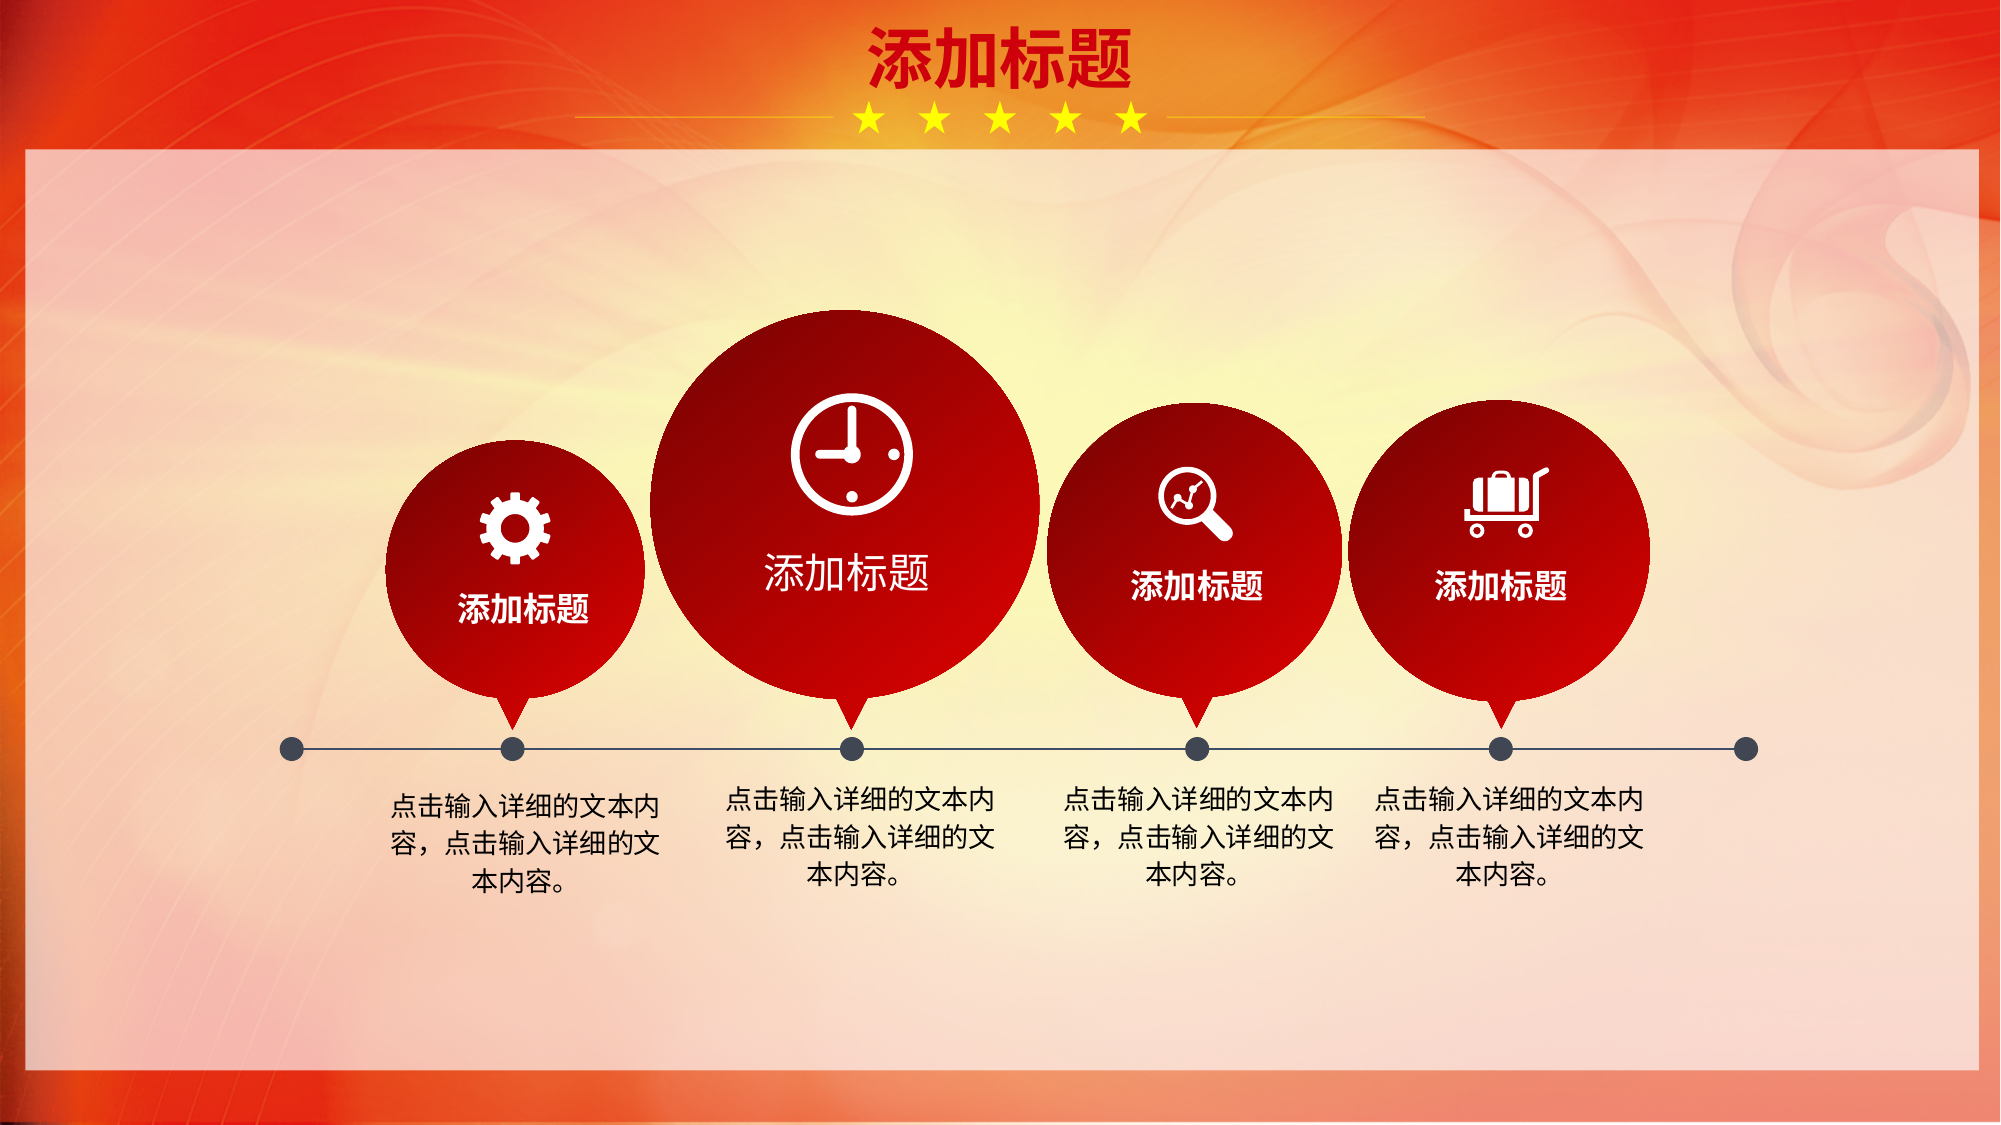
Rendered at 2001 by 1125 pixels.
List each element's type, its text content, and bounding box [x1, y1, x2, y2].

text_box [1348, 400, 1650, 729]
text_box [278, 735, 305, 763]
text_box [574, 100, 1426, 134]
text_box [1487, 750, 1514, 763]
text_box [839, 735, 865, 748]
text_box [650, 310, 1040, 730]
text_box [499, 750, 526, 763]
text_box [1184, 750, 1211, 763]
text_box [1487, 735, 1514, 748]
text_box [1184, 735, 1211, 748]
text_box 添加标题 [851, 9, 1149, 100]
text_box [24, 148, 1980, 1071]
text_box [1733, 735, 1760, 763]
text_box [499, 735, 526, 748]
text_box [385, 440, 645, 730]
text_box 点击输入详细的文本内容，点击输入详细的文本内容。 [374, 776, 678, 904]
picture [0, 0, 2001, 1125]
text_box 点击输入详细的文本内容，点击输入详细的文本内容。 [1358, 770, 1662, 898]
text_box 点击输入详细的文本内容，点击输入详细的文本内容。 [708, 770, 1012, 898]
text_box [1047, 403, 1342, 728]
text_box 点击输入详细的文本内容，点击输入详细的文本内容。 [1047, 770, 1351, 898]
text_box [839, 750, 865, 763]
